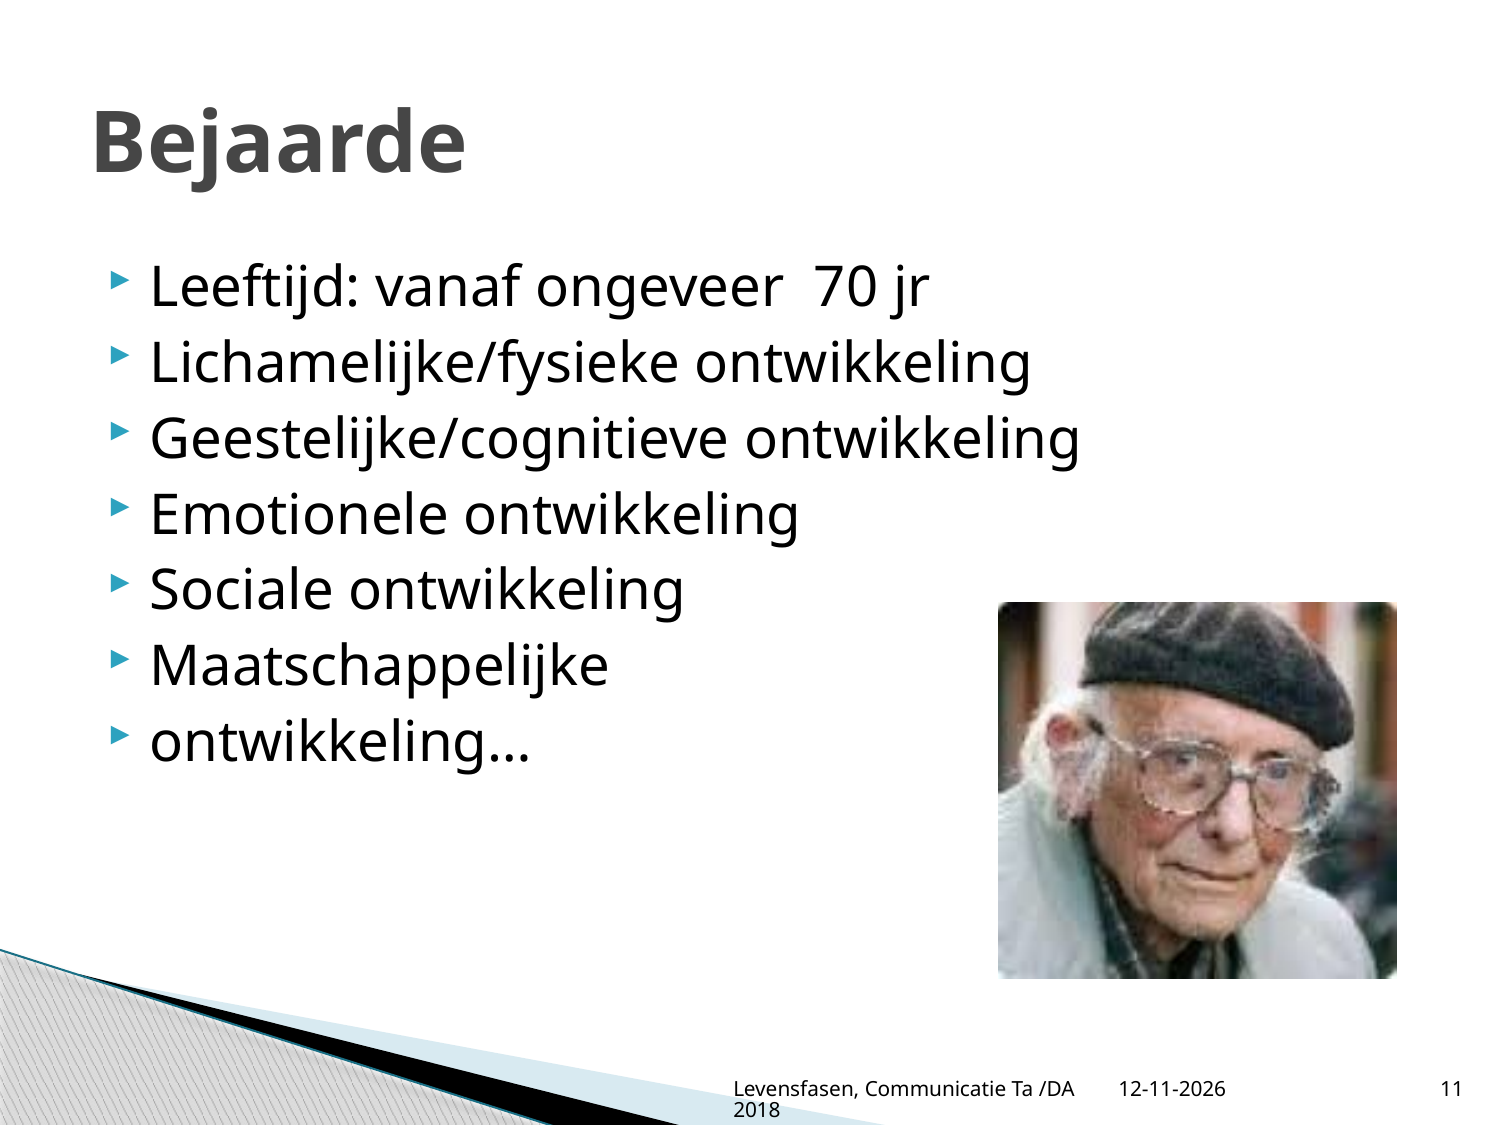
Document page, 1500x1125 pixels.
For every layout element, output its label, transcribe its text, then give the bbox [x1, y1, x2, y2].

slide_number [1105, 1051, 1418, 1112]
list Leeftijd: vanaf ongeveer 70 jr Lichamelijke/fysieke ontwikkeling Geestelijke/cognitieve ontwikkeling Emotionele ontwikkeling Sociale ontwikkeling Maatschappelijke ontwikkeling… [75, 243, 1425, 986]
slide_number 11 [1418, 1051, 1479, 1112]
title Bejaarde [75, 45, 1425, 233]
footer Levensfasen, Communicatie Ta /DA 2018 [718, 1051, 1105, 1112]
picture [997, 602, 1398, 980]
